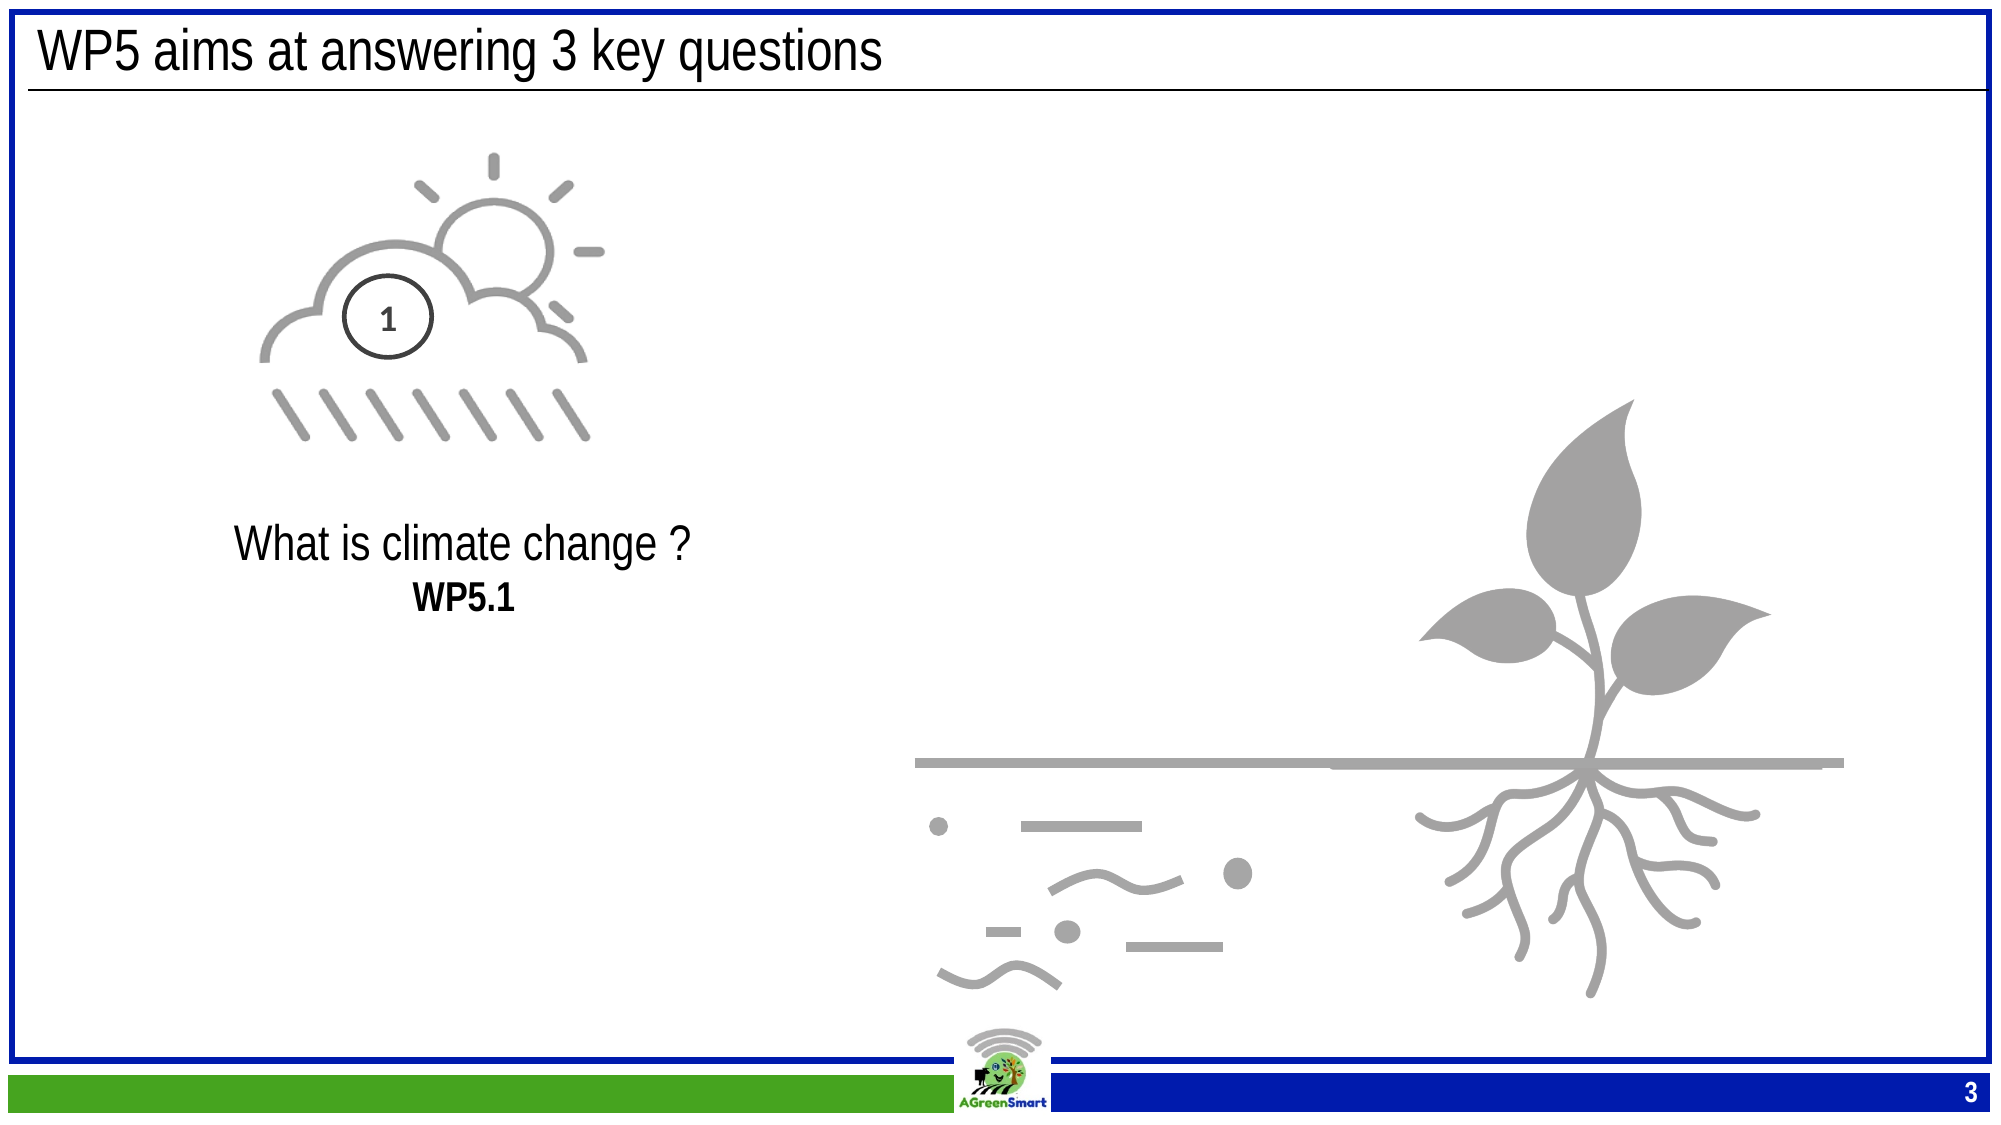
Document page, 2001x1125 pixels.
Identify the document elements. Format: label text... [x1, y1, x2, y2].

picture [954, 1019, 1051, 1116]
text_box [938, 963, 1061, 988]
picture [208, 117, 656, 486]
text_box [928, 815, 950, 837]
text_box WP5 aims at answering 3 key questions [22, 5, 2000, 90]
slide_number 3 [1542, 1060, 1993, 1121]
text_box [1053, 919, 1082, 945]
text_box [1222, 856, 1254, 891]
picture [1301, 764, 1823, 1016]
text_box What is climate change ? WP5.1 [191, 502, 747, 628]
picture [1301, 378, 1823, 763]
text_box [1049, 872, 1183, 894]
